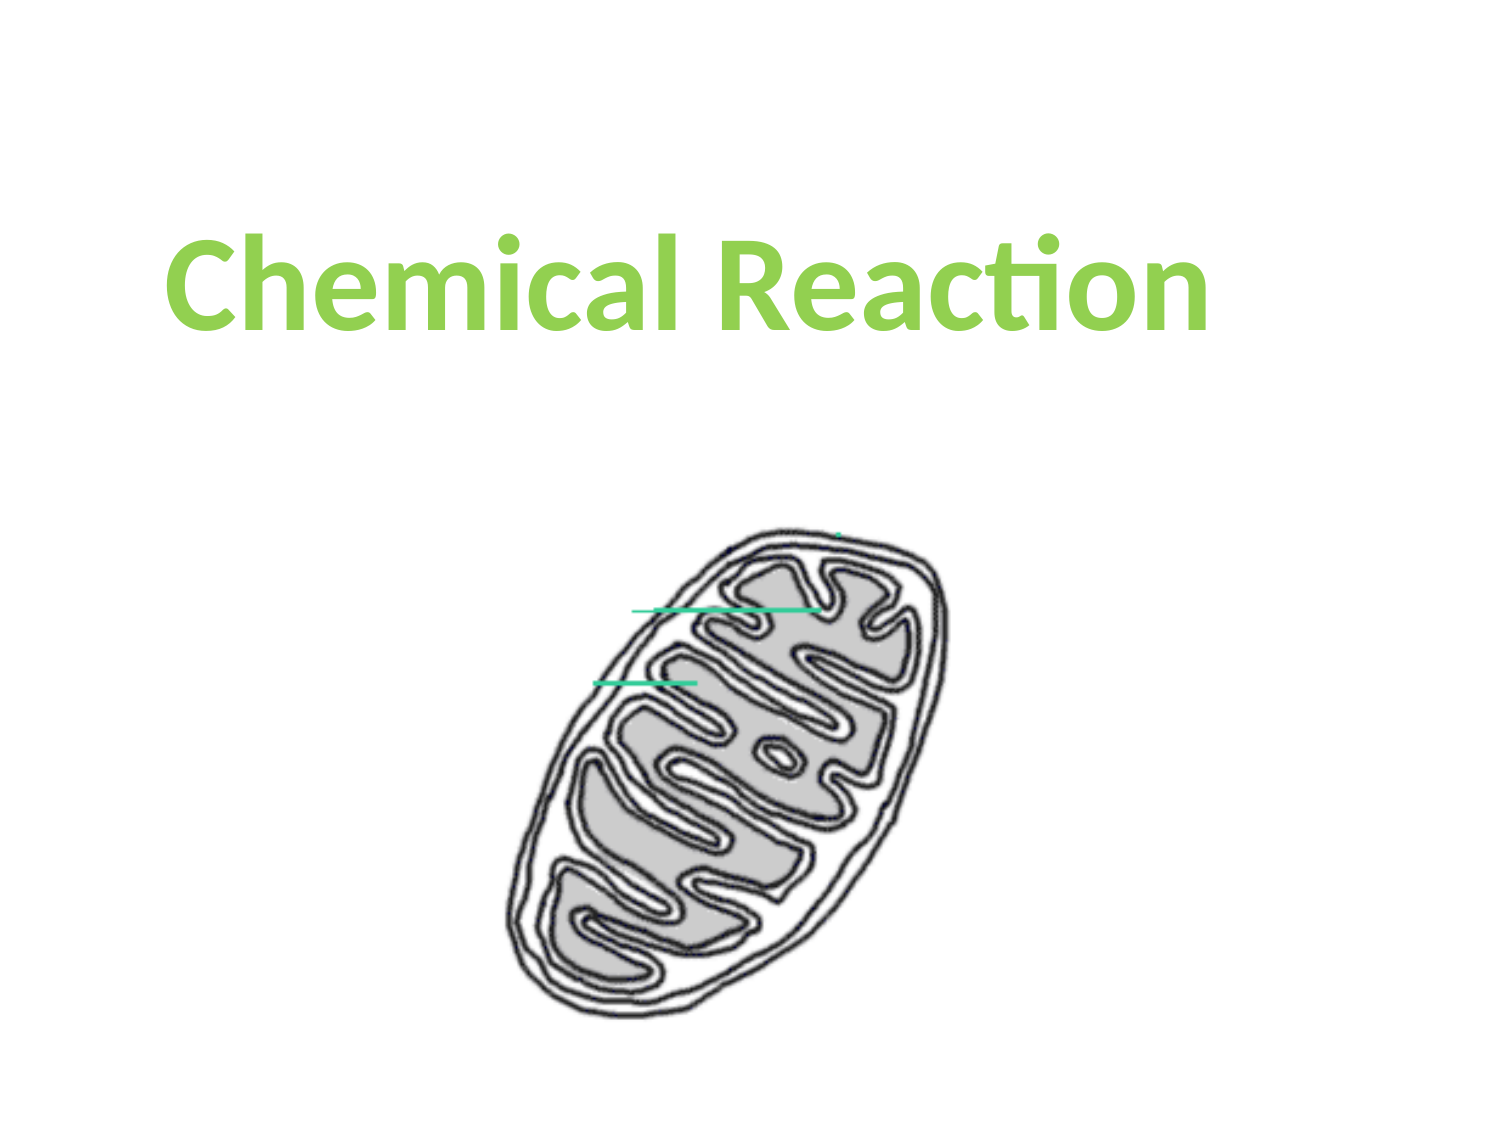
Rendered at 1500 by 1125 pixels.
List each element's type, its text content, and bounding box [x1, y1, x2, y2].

text_box Chemical Reaction [149, 185, 1338, 366]
picture [212, 387, 969, 1037]
